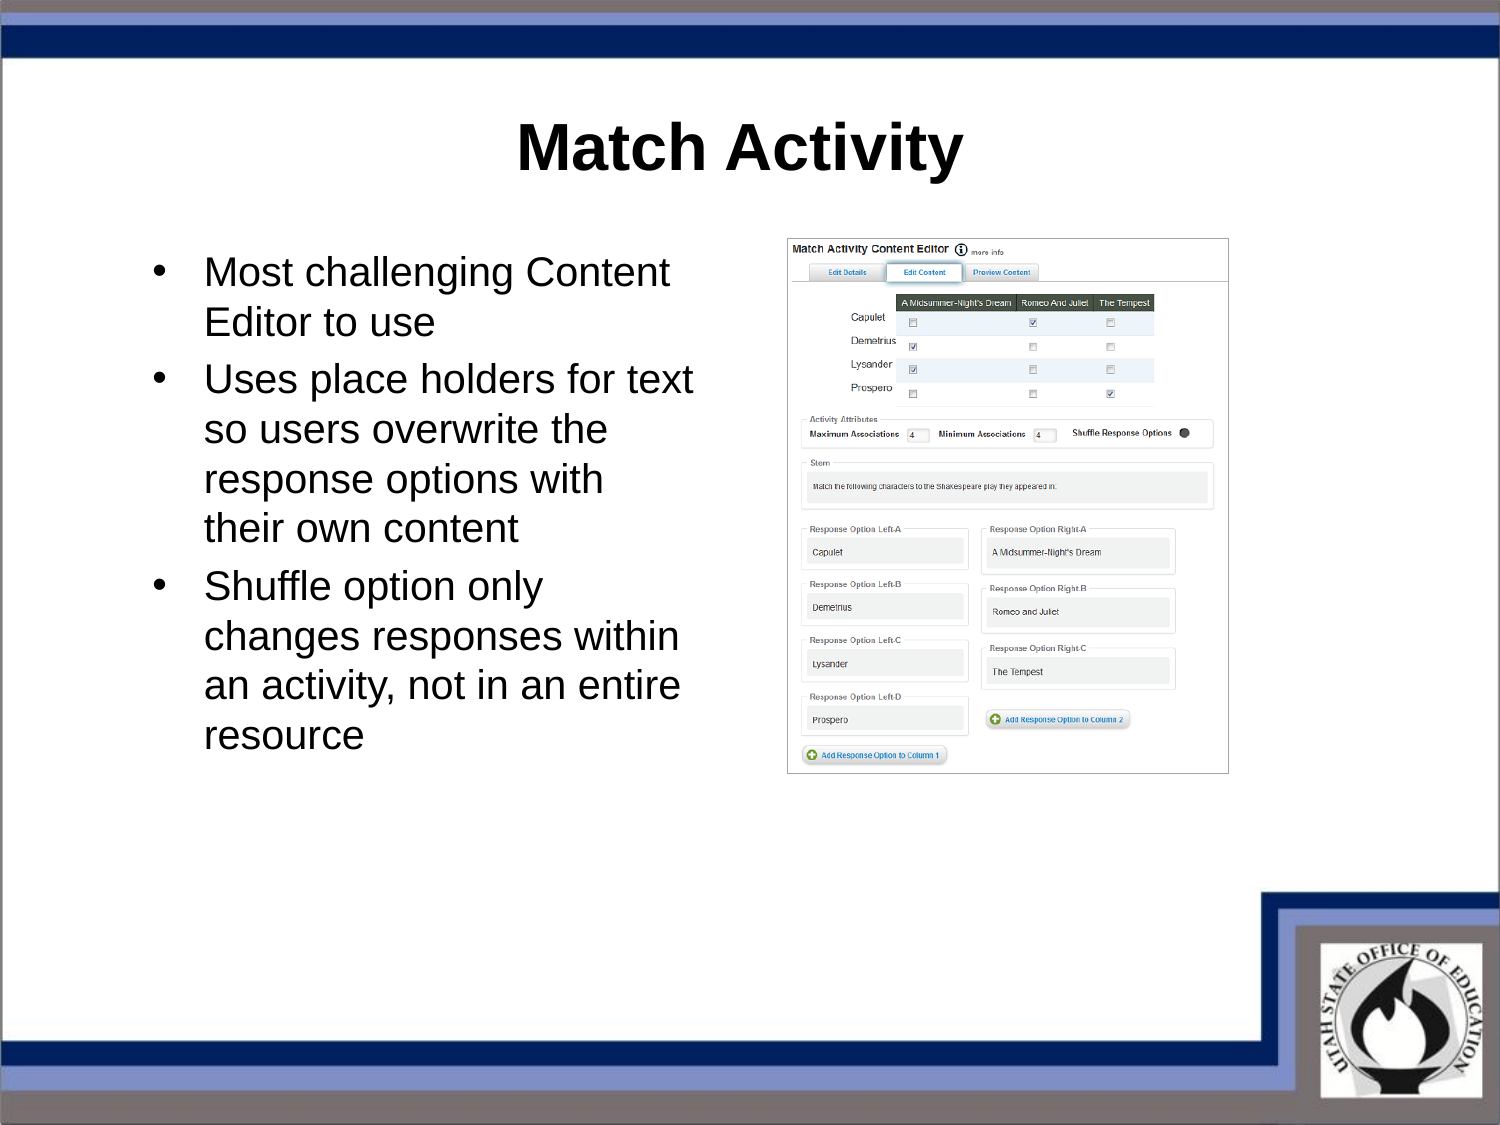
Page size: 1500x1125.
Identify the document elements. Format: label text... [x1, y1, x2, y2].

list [787, 238, 1229, 775]
picture [0, 0, 1500, 1125]
title Match Activity [75, 87, 1425, 200]
list Most challenging Content Editor to use Uses place holders for text so users overwrite the response options with their own content Shuffle option only changes responses within an activity, not in an entire resource [137, 237, 711, 773]
